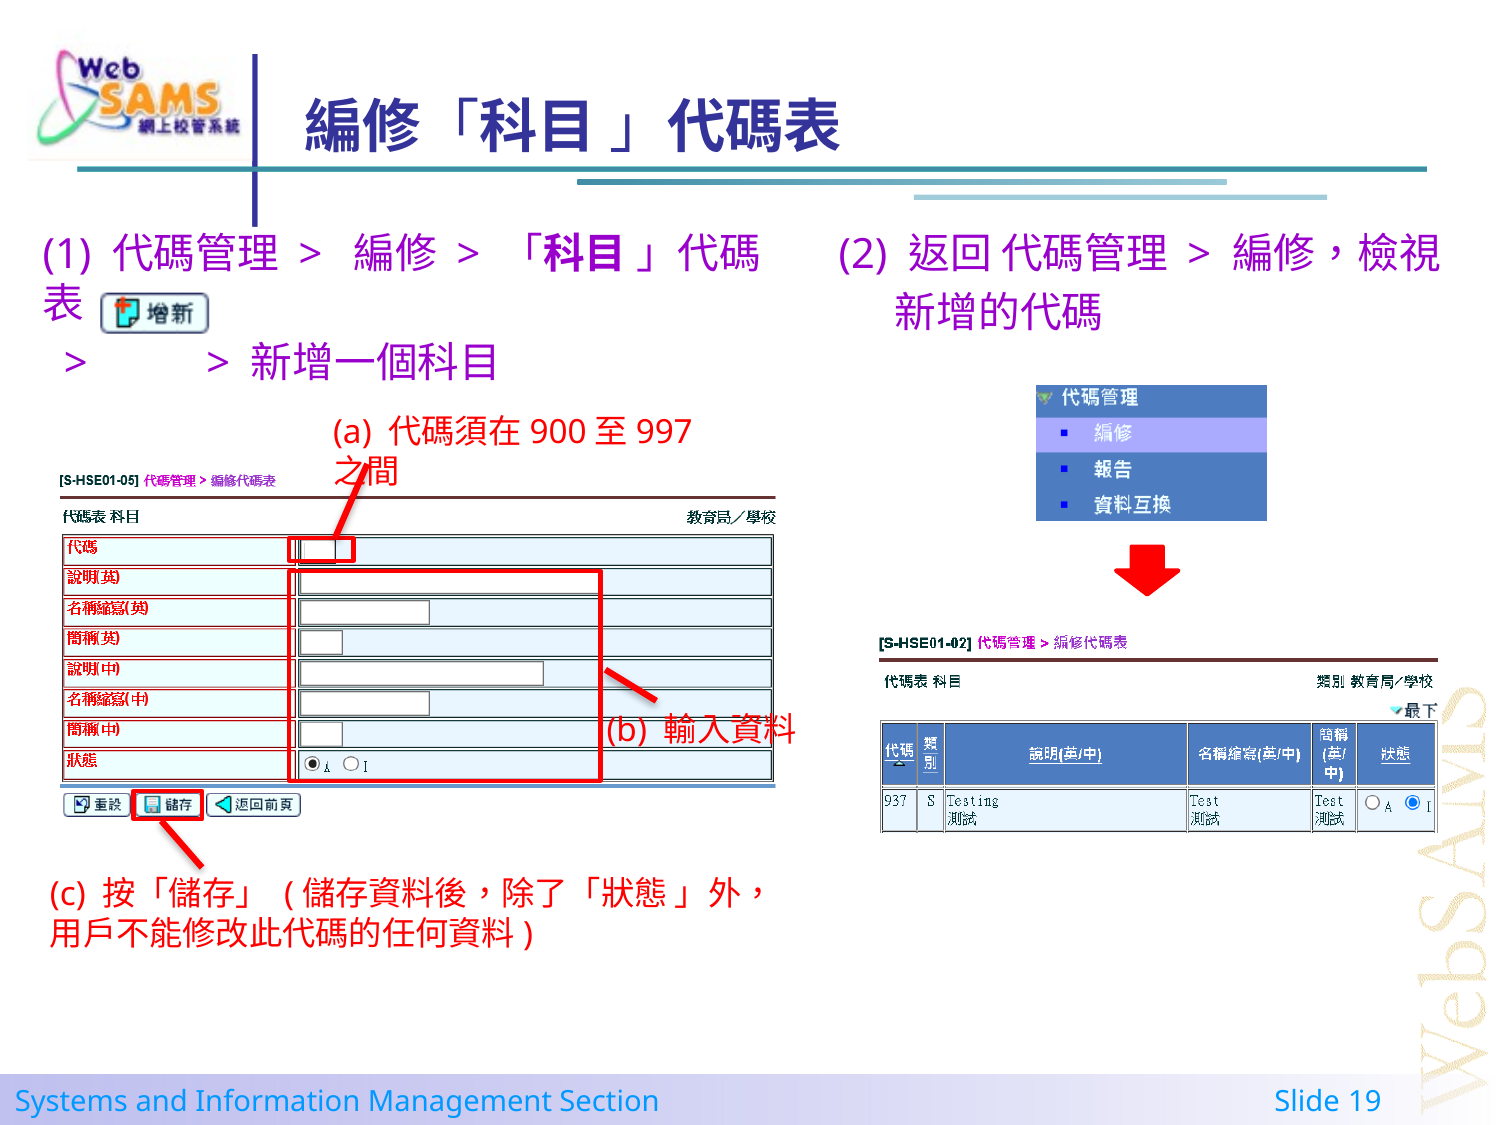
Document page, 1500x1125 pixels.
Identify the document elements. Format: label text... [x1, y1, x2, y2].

picture [27, 29, 253, 161]
title 編修「科目 」代碼表 [289, 41, 1402, 167]
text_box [860, 384, 1442, 845]
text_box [34, 403, 815, 962]
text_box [0, 219, 795, 962]
picture [1393, 679, 1500, 1074]
text_box (2) 返回 代碼管理 > 編修，檢視 新增的代碼 [748, 219, 1465, 1027]
